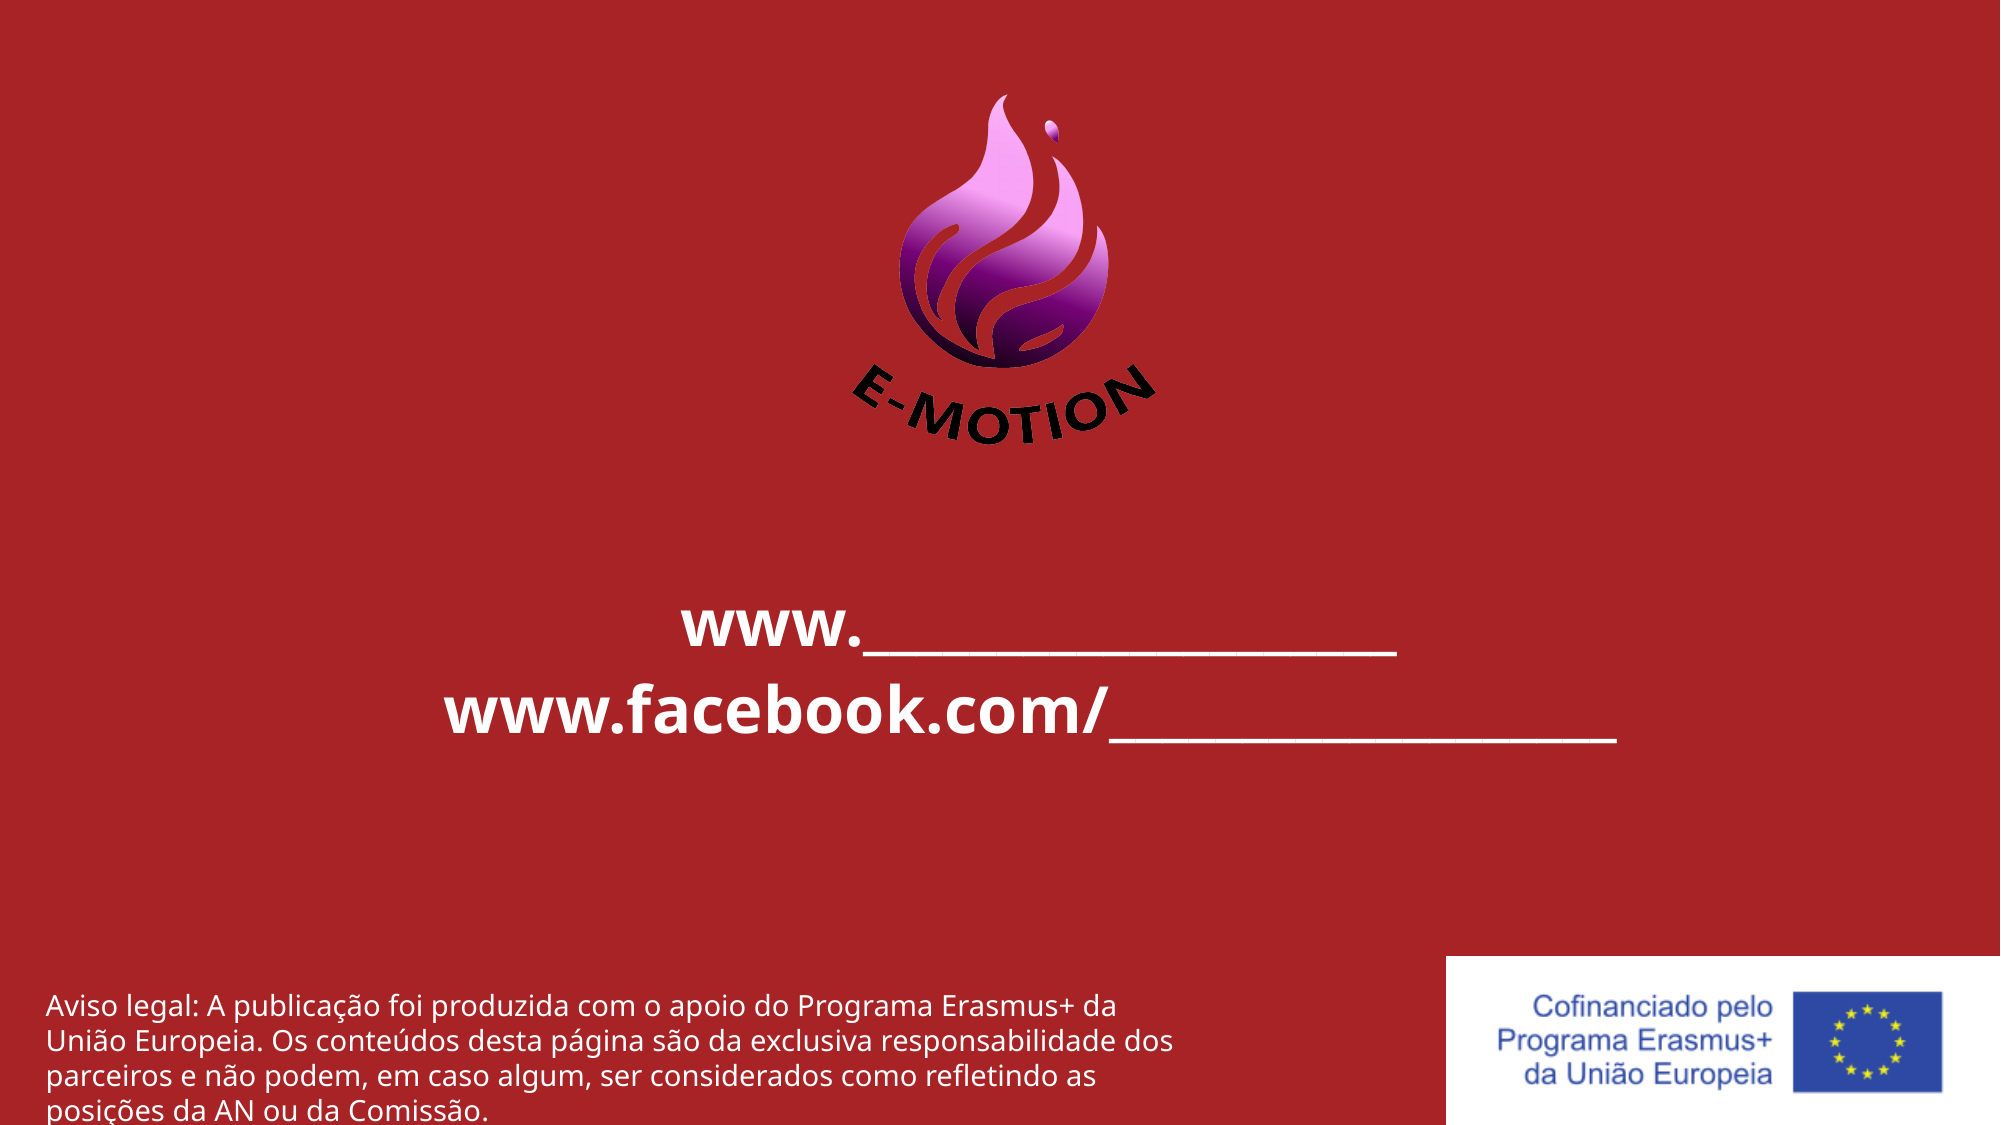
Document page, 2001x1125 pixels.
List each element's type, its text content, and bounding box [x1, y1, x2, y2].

picture [724, 12, 1276, 563]
picture [1396, 955, 2000, 1125]
text_box www.____________________ www.facebook.com/___________________ [320, 529, 1759, 756]
text_box Aviso legal: A publicação foi produzida com o apoio do Programa Erasmus+ da União Europeia. Os conteúdos desta página são da exclusiva responsabilidade dos parceiros e não podem, em caso algum, ser considerados como refletindo as posições da AN ou da Comissão. [30, 979, 1205, 1125]
